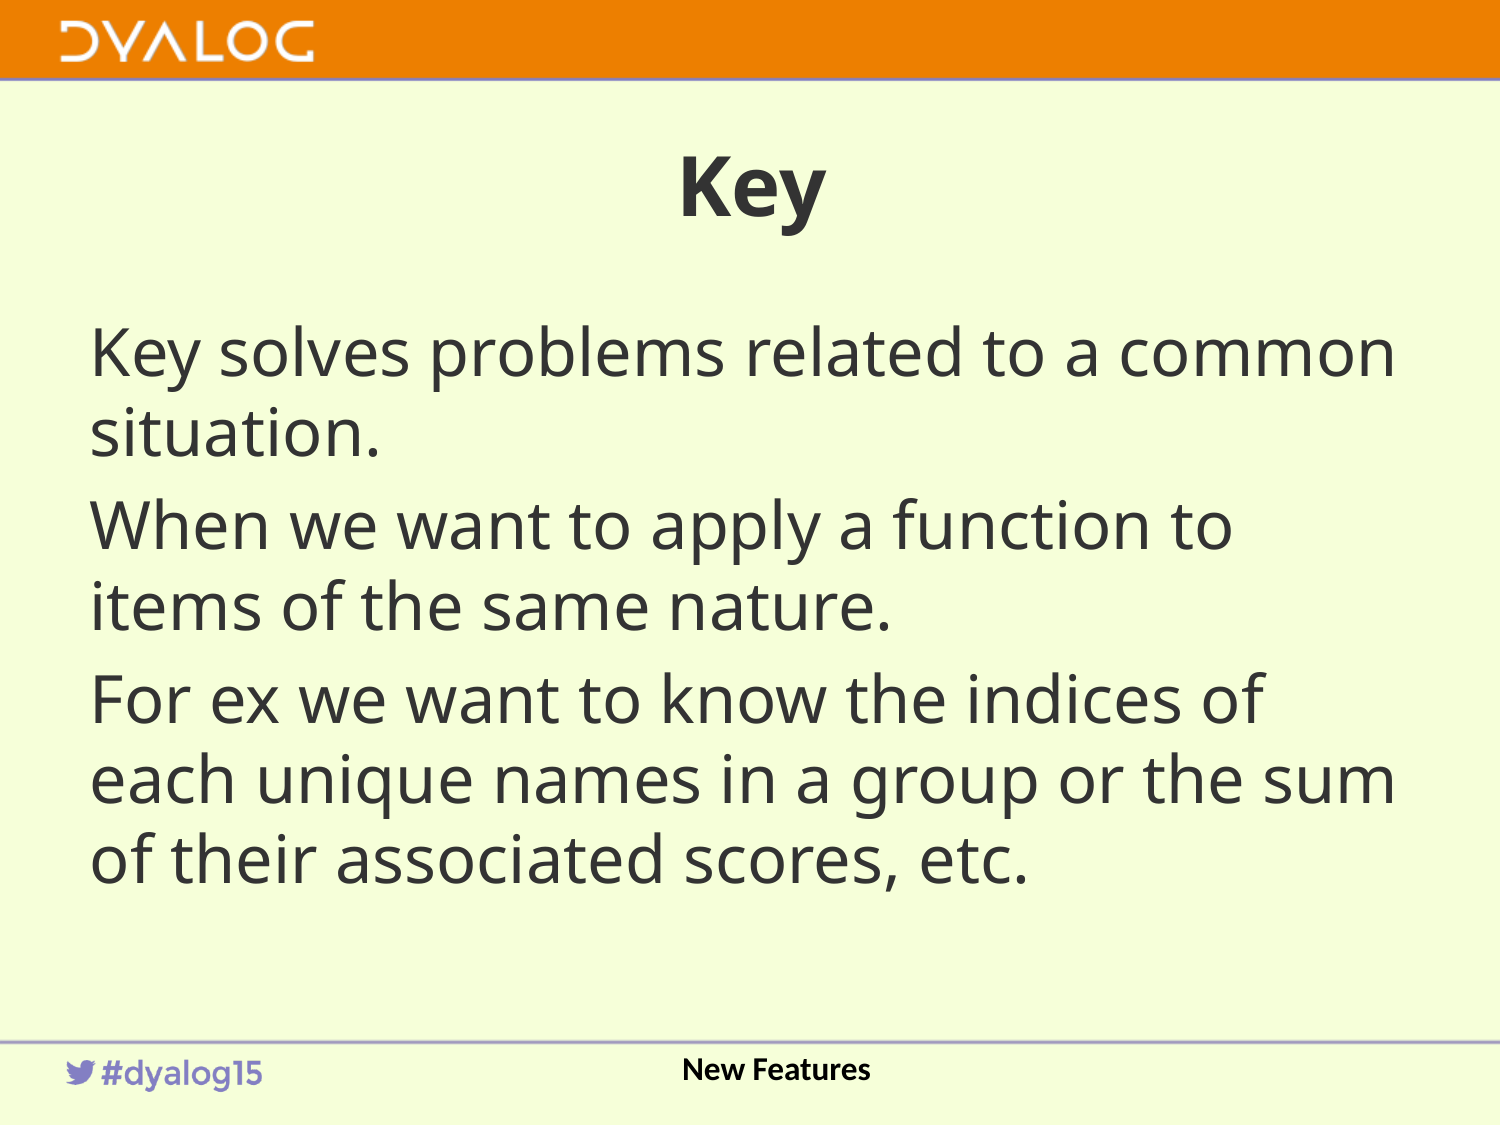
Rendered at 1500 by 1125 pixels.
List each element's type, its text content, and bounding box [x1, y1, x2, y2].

picture [0, 0, 1500, 1125]
list Key solves problems related to a common situation. When we want to apply a function to items of the same nature. For ex we want to know the indices of each unique names in a group or the sum of their associated scores, etc. [75, 302, 1425, 1005]
footer New Features [667, 1039, 892, 1100]
title Key [76, 125, 1427, 256]
